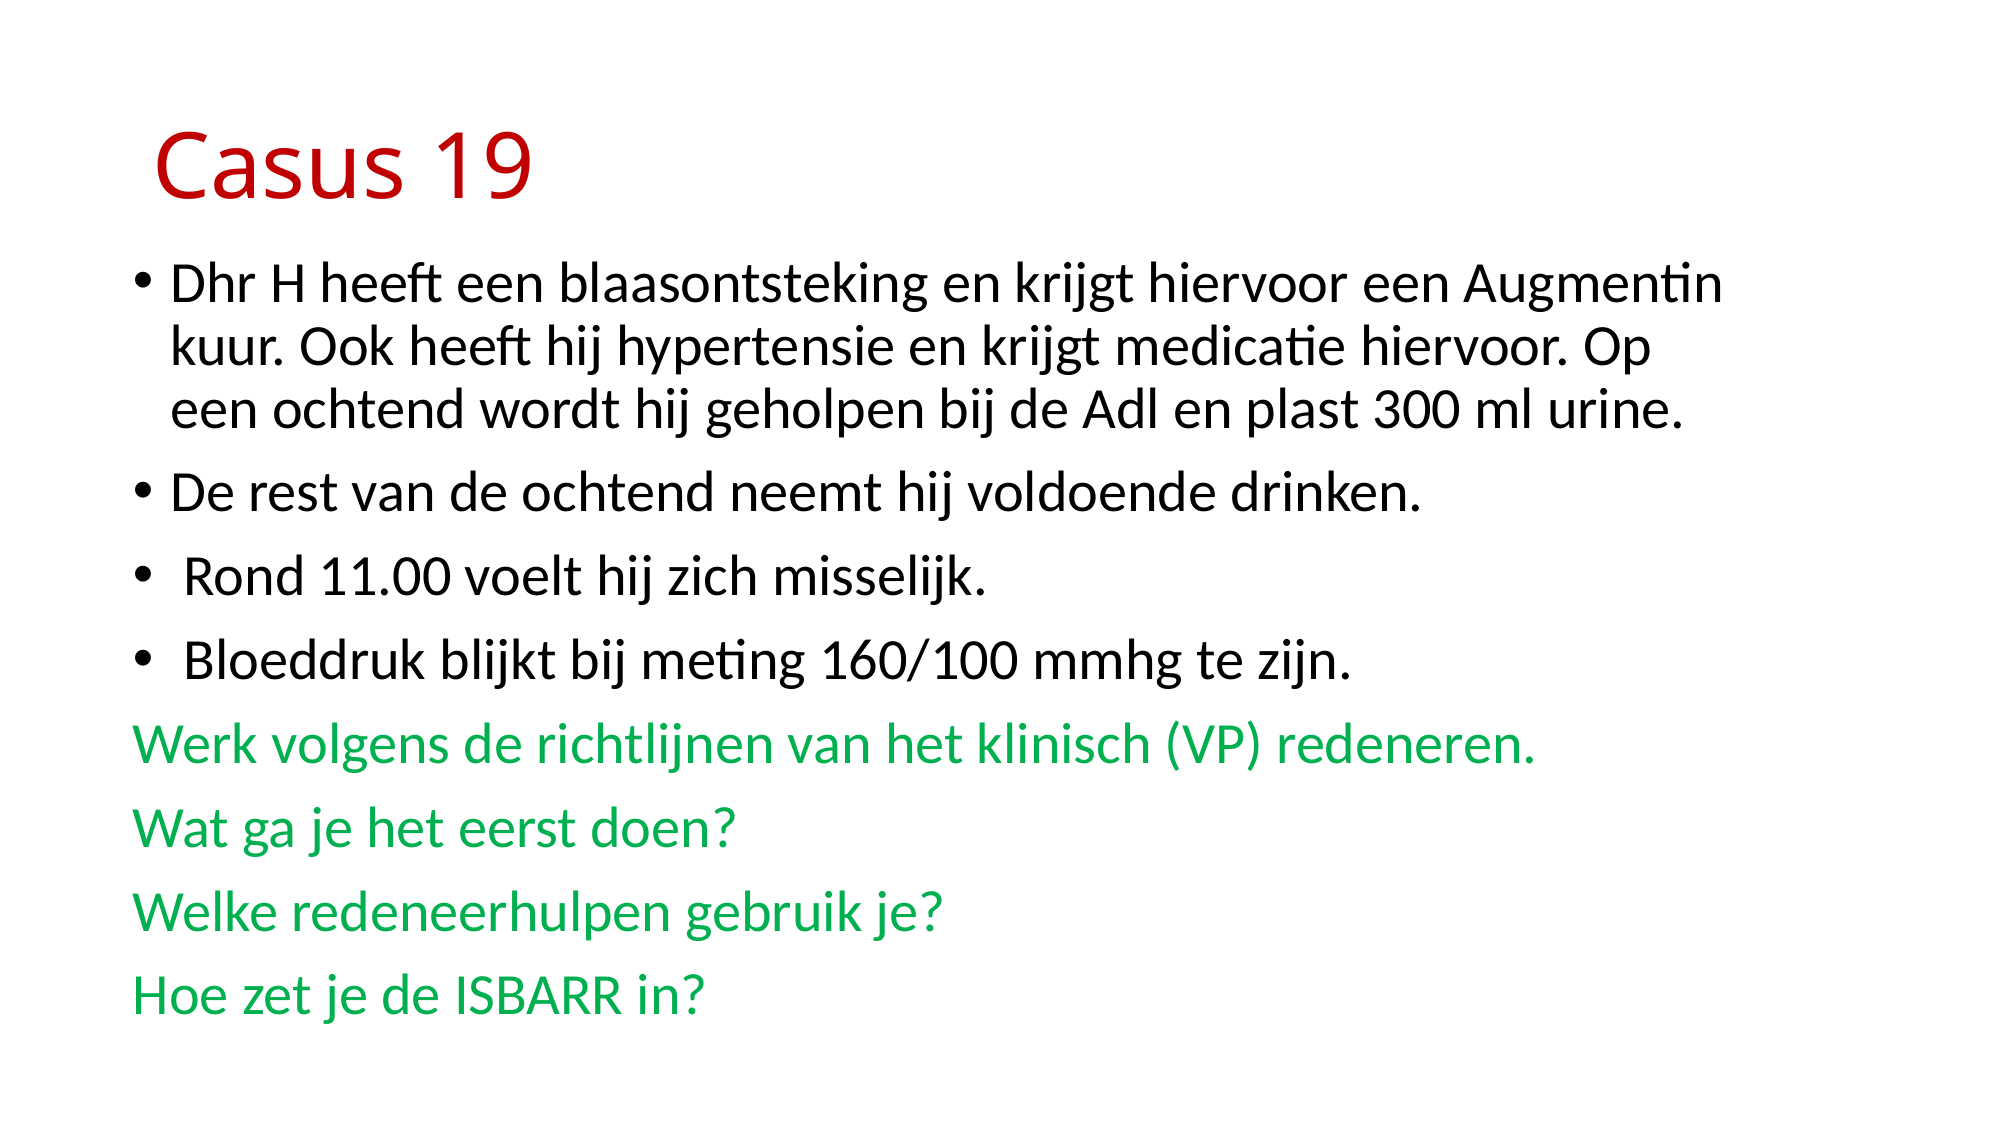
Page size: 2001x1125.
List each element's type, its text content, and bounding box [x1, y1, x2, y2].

title Casus 19 [137, 59, 1863, 278]
list Dhr H heeft een blaasontsteking en krijgt hiervoor een Augmentin kuur. Ook heeft hij hypertensie en krijgt medicatie hiervoor. Op een ochtend wordt hij geholpen bij de Adl en plast 300 ml urine. De rest van de ochtend neemt hij voldoende drinken. Rond 11.00 voelt hij zich misselijk. Bloeddruk blijkt bij meting 160/100 mmhg te zijn. Werk volgens de richtlijnen van het klinisch (VP) redeneren. Wat ga je het eerst doen? Welke redeneerhulpen gebruik je? Hoe zet je de ISBARR in? [117, 244, 1765, 1058]
